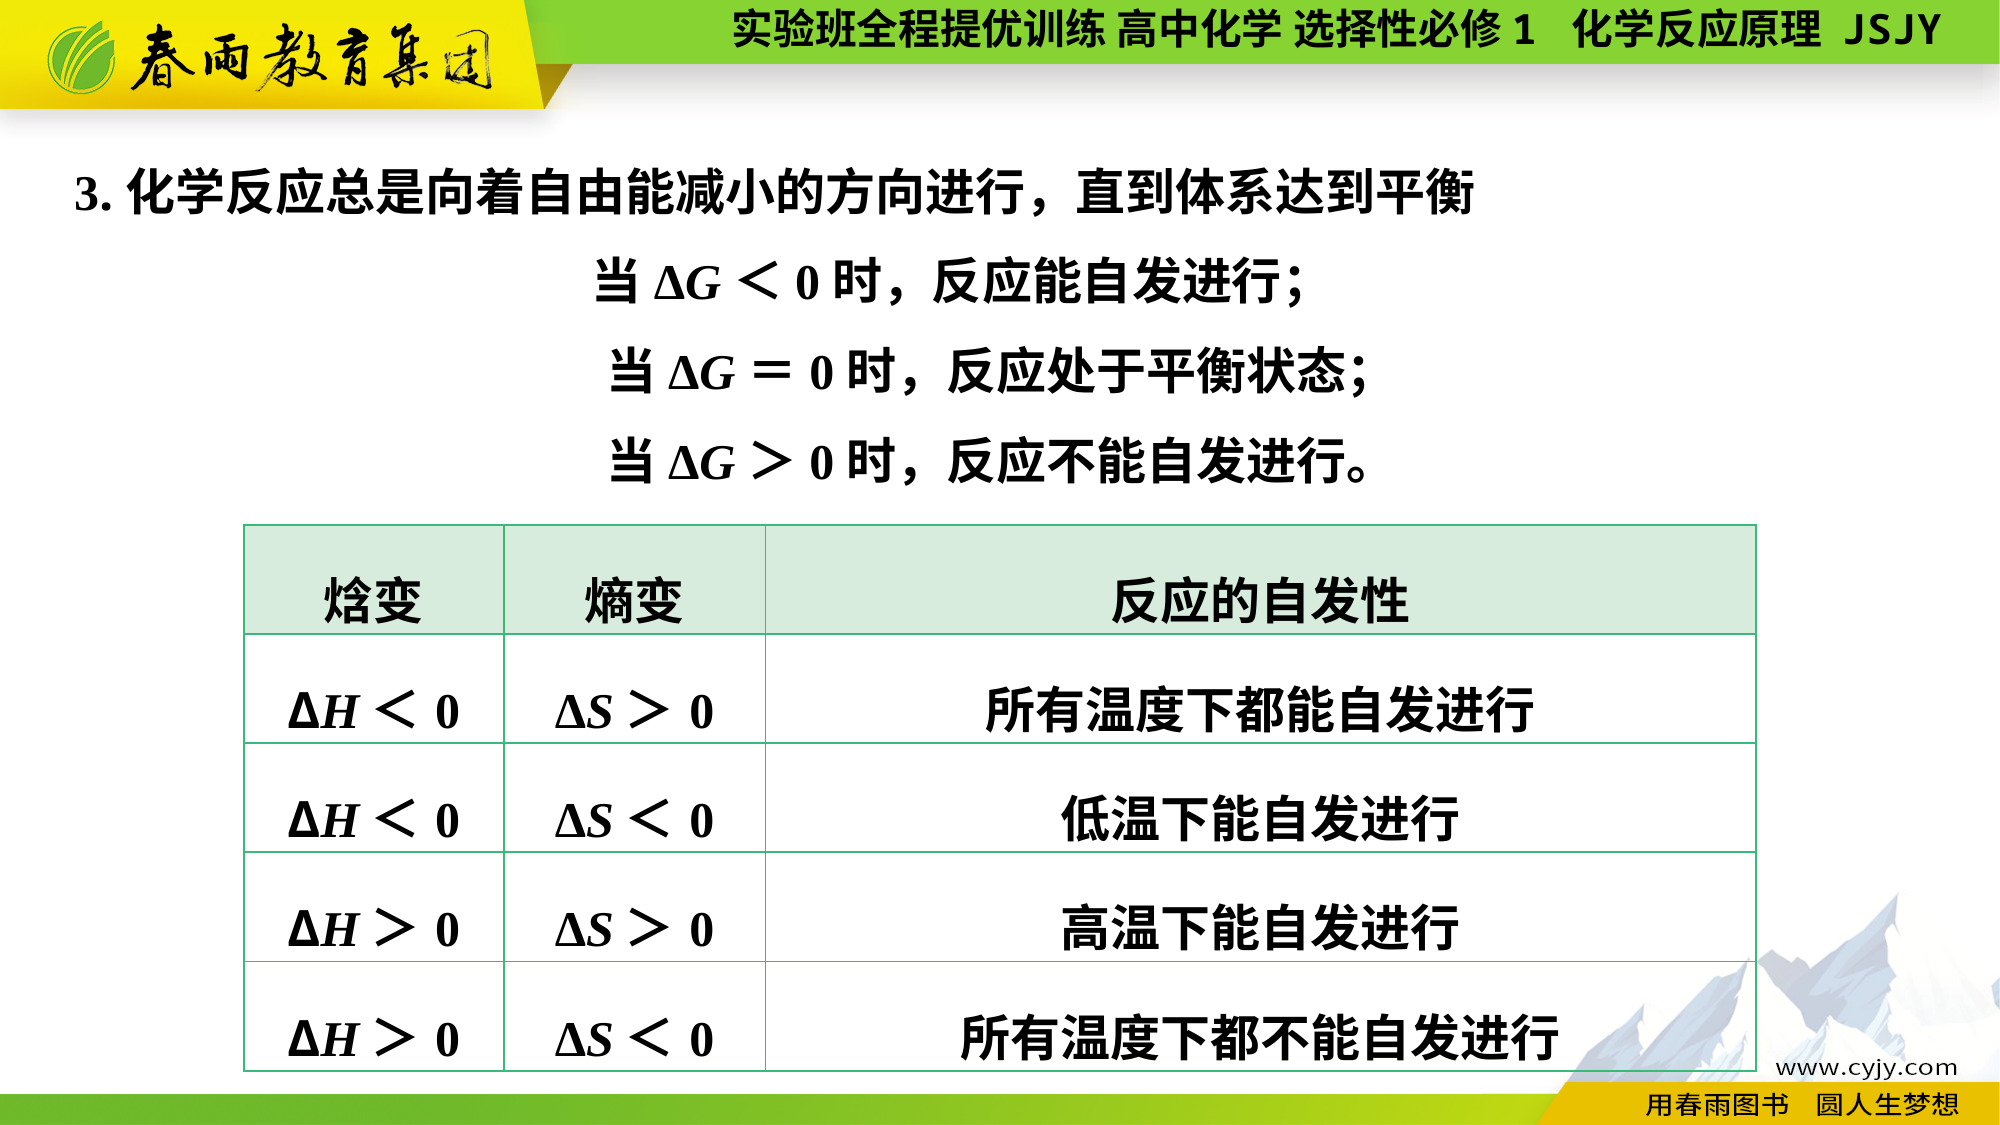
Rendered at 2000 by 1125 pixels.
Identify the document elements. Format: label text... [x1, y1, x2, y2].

table_header 熵变 [505, 526, 765, 633]
table_header 反应的自发性 [766, 526, 1755, 633]
table_cell 所有温度下都能自发进行 [766, 635, 1755, 742]
table_cell ΔH＞0 [245, 853, 503, 961]
table_cell 低温下能自发进行 [766, 744, 1755, 851]
table_cell ΔS＞0 [505, 635, 765, 742]
table_cell ΔS＞0 [505, 853, 765, 961]
table_cell ΔH＞0 [245, 962, 503, 1070]
picture [0, 0, 2000, 1125]
table_cell ΔS＜0 [505, 962, 765, 1070]
table_cell 高温下能自发进行 [766, 853, 1755, 961]
table_cell ΔH＜0 [245, 744, 503, 851]
table_cell ΔS＜0 [505, 744, 765, 851]
list 3.化学反应总是向着自由能减小的方向进行，直到体系达到平衡 当ΔG＜0时，反应能自发进行； 当ΔG＝0时，反应处于平衡状态； 当ΔG＞0时，反应不能自发进行。 [59, 122, 1944, 502]
table_header 焓变 [245, 526, 503, 633]
table_cell ΔH＜0 [245, 635, 503, 742]
table_cell 所有温度下都不能自发进行 [766, 962, 1755, 1070]
